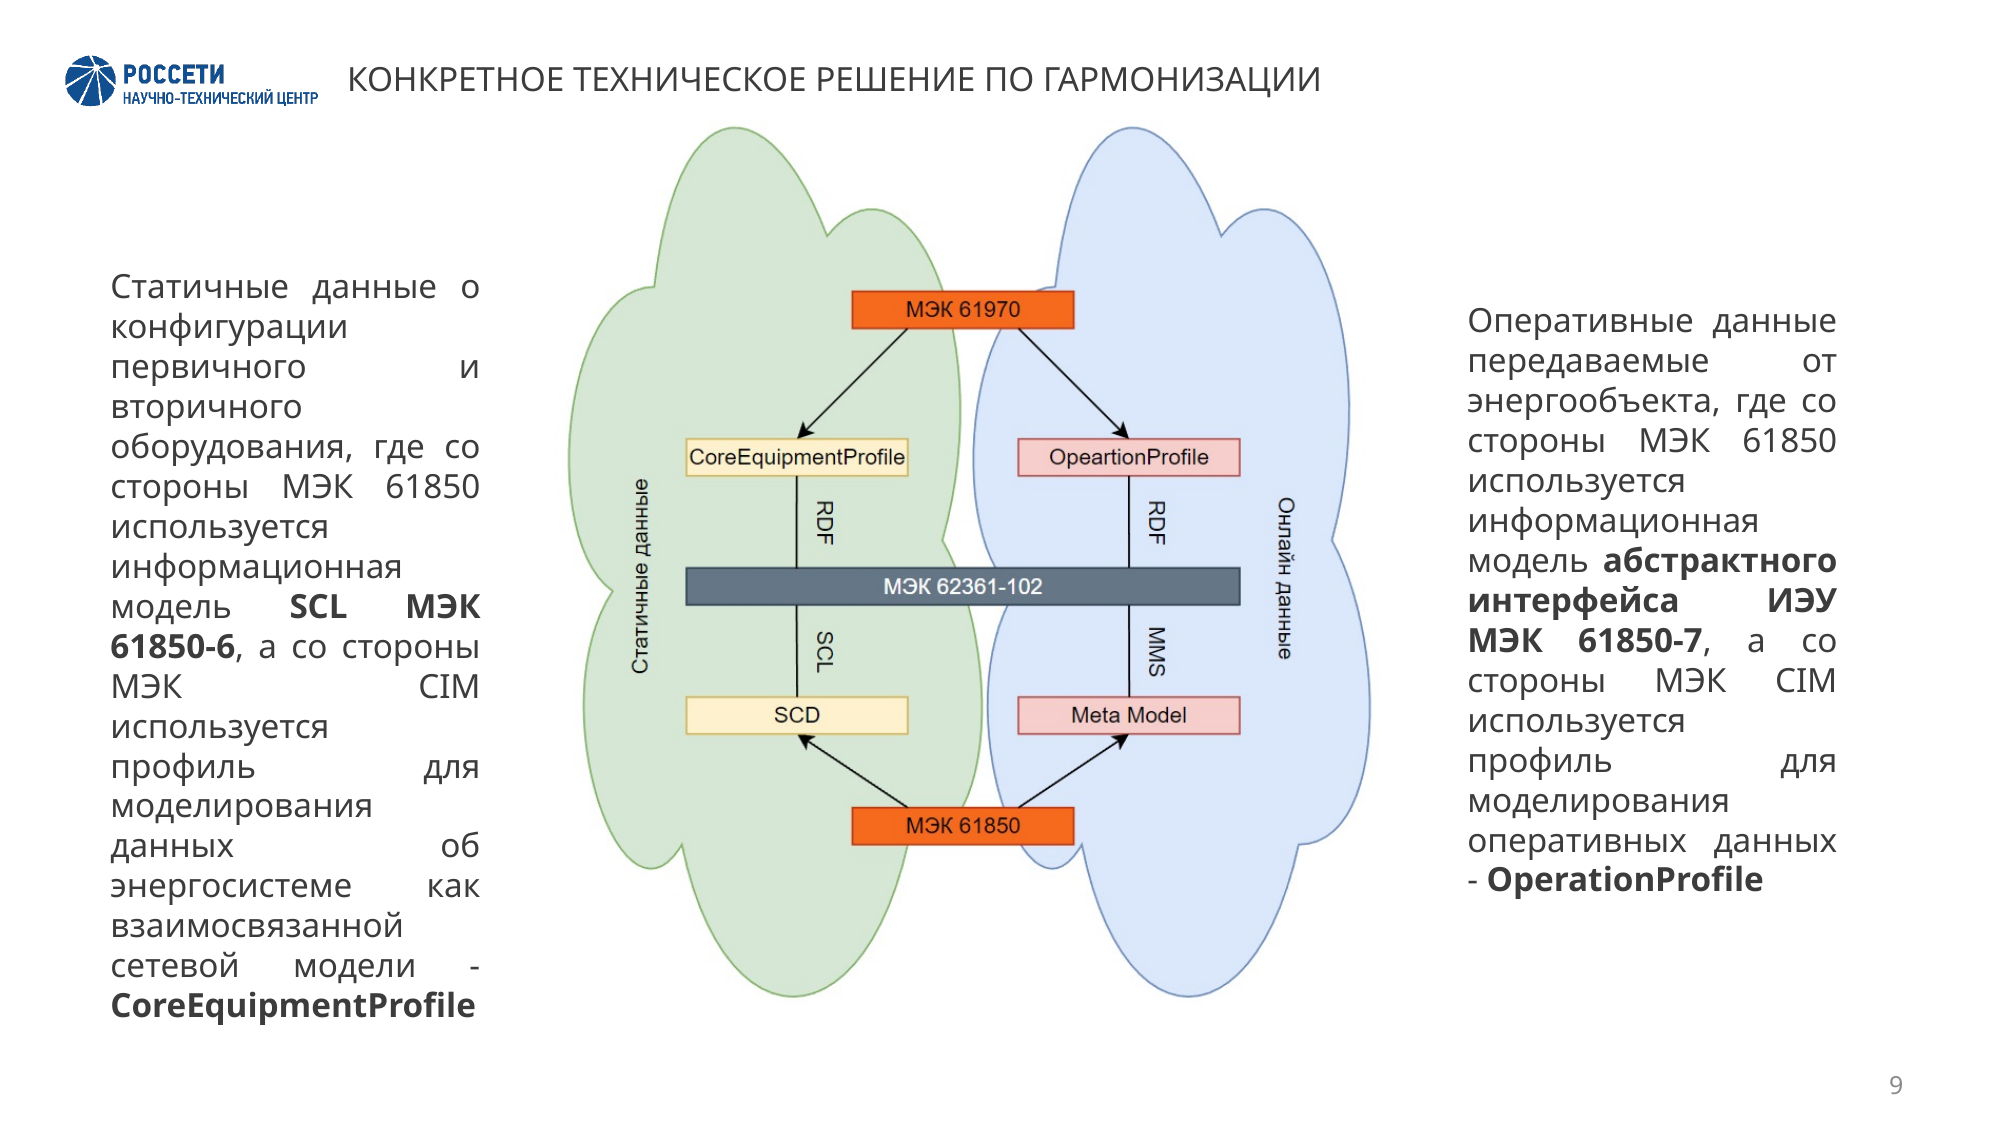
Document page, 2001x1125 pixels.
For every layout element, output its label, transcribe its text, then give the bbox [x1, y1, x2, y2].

picture [538, 119, 1402, 1005]
title КОНКРЕТНОЕ ТЕХНИЧЕСКОЕ РЕШЕНИЕ ПО ГАРМОНИЗАЦИИ [347, 62, 1904, 133]
picture [55, 41, 325, 118]
text_box Статичные данные о конфигурации первичного и вторичного оборудования, где со стороны МЭК 61850 используется информационная модель SCL МЭК 61850-6, а со стороны МЭК CIM используется профиль для моделирования данных об энергосистеме как взаимосвязанной сетевой модели - CoreEquipmentProfile [95, 258, 496, 1032]
text_box Оперативные данные передаваемые от энергообъекта, где со стороны МЭК 61850 используется информационная модель абстрактного интерфейса ИЭУ МЭК 61850-7, а со стороны МЭК CIM используется профиль для моделирования оперативных данных - OperationProfile [1452, 292, 1853, 906]
